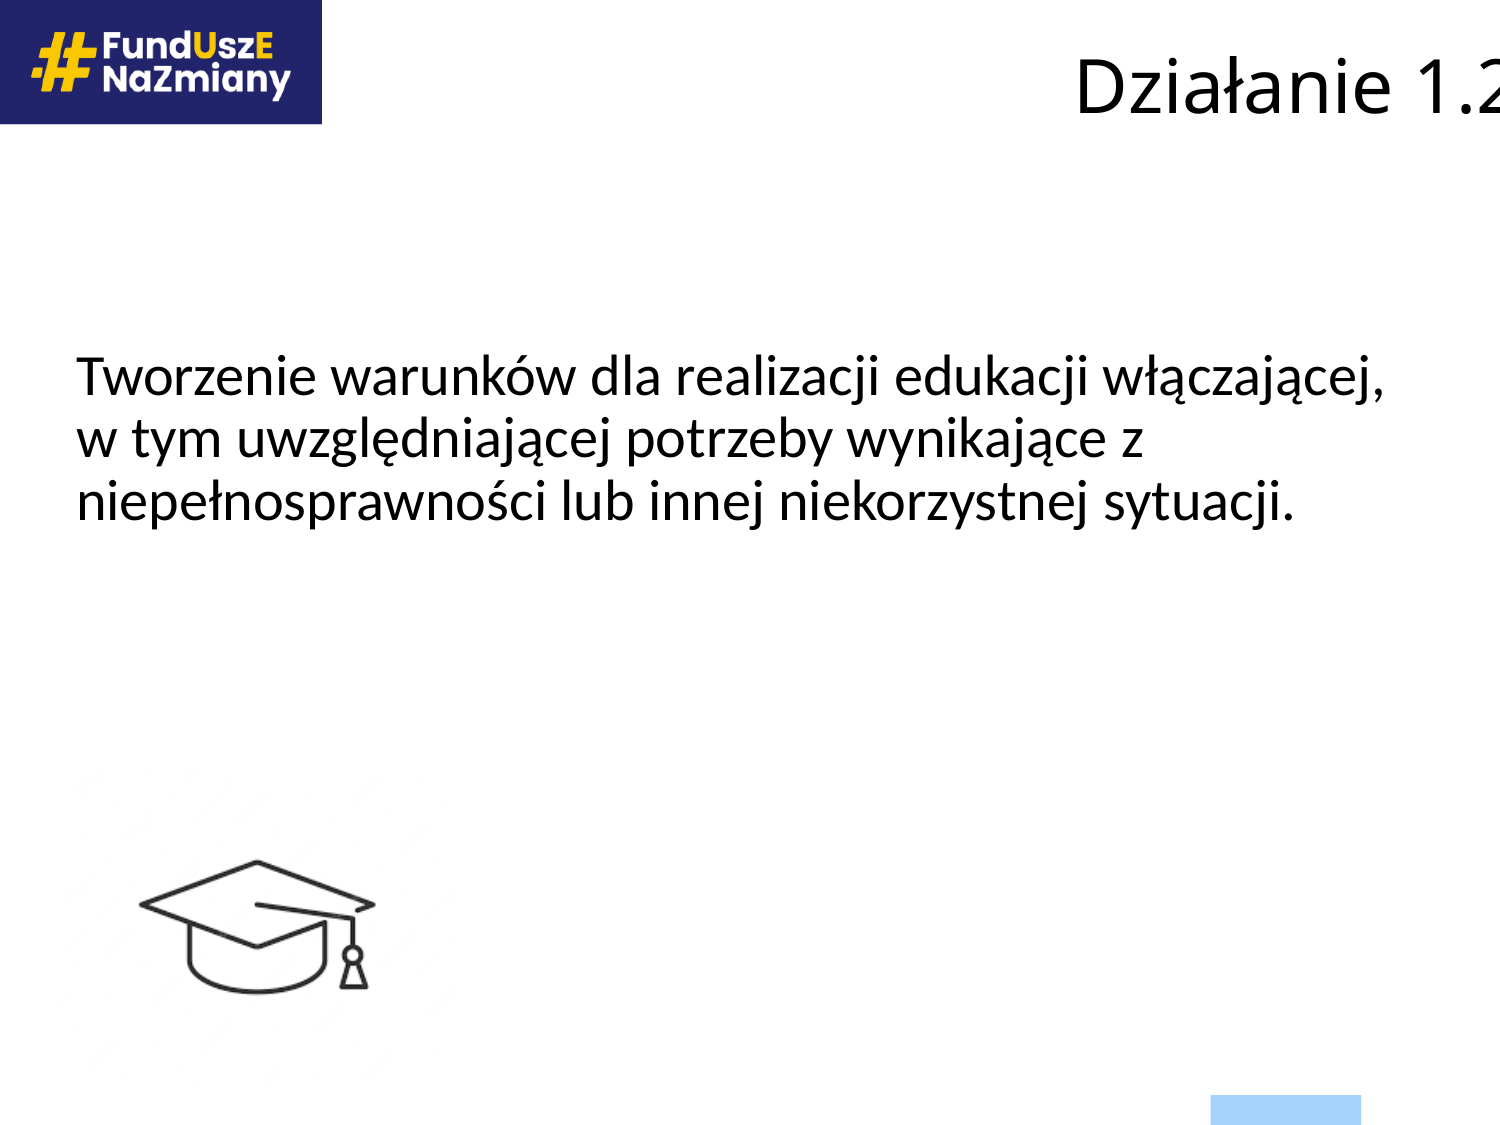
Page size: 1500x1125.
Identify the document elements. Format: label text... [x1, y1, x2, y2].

title Działanie 1.2 [1058, 0, 1500, 180]
list Tworzenie warunków dla realizacji edukacji włączającej, w tym uwzględniającej potrzeby wynikające z niepełnosprawności lub innej niekorzystnej sytuacji. [61, 337, 1455, 1048]
picture [0, 0, 1500, 1125]
